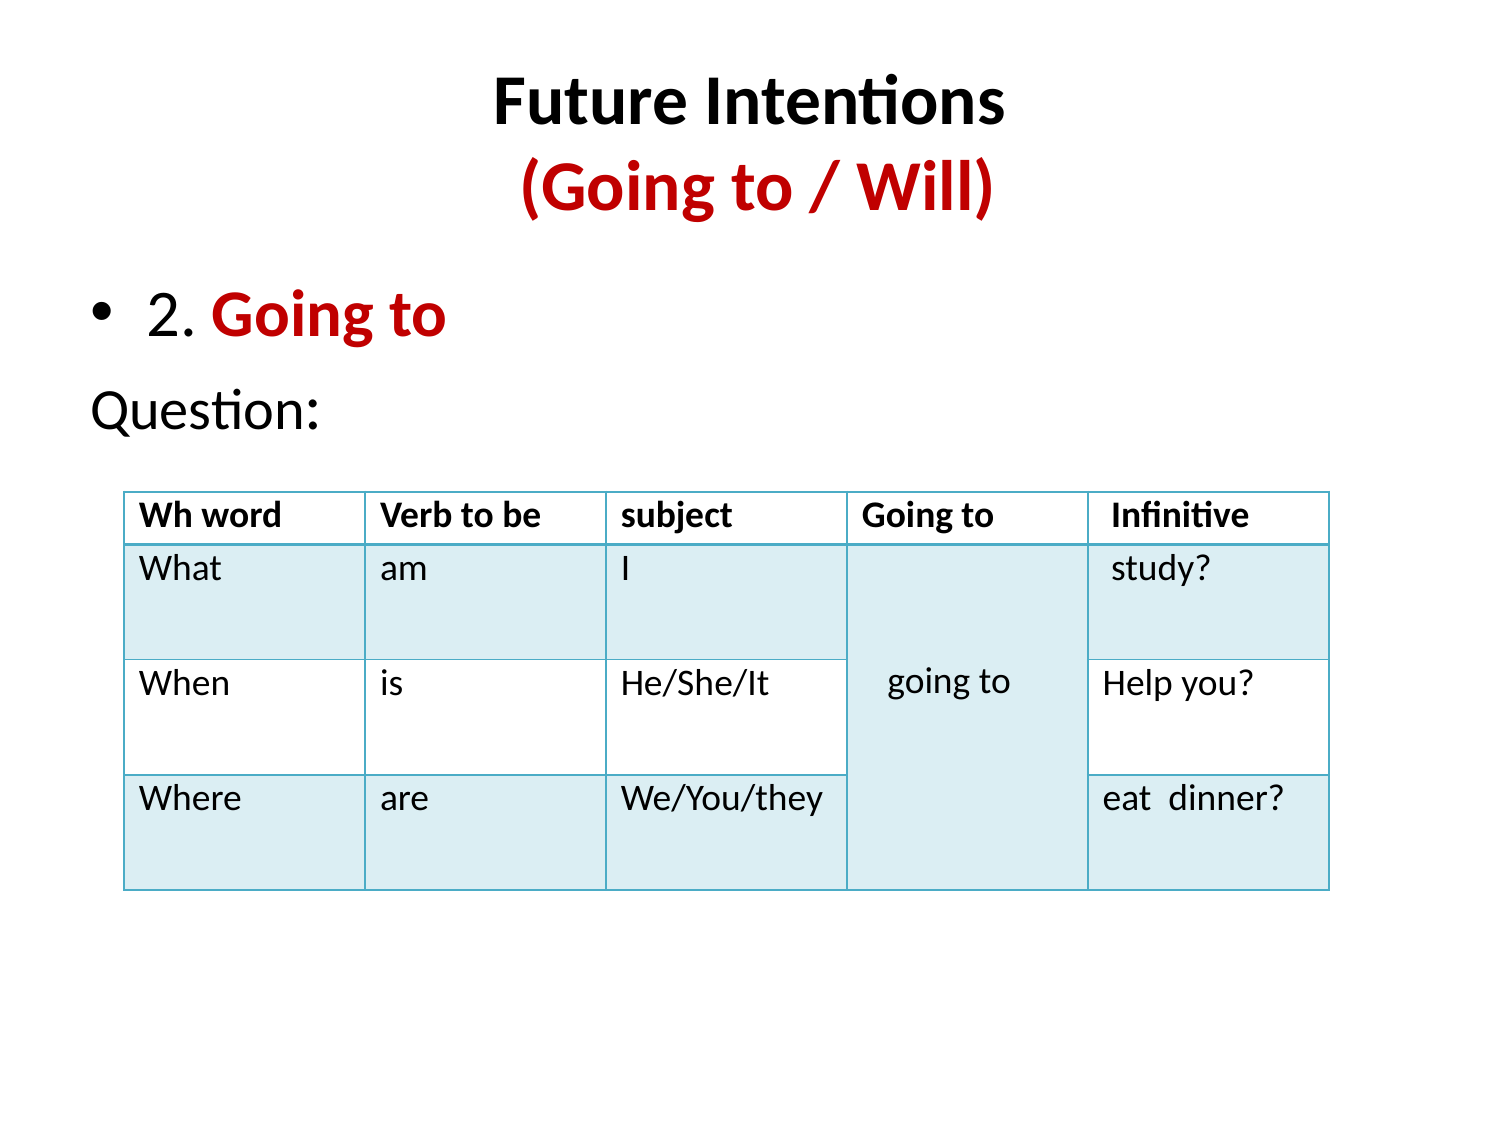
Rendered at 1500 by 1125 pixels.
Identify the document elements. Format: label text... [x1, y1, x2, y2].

table_header Going to [848, 493, 1087, 543]
list 2. Going to Question: [75, 262, 1425, 1005]
table_cell am [366, 546, 605, 659]
table_cell We/You/they [607, 776, 846, 889]
table_cell eat dinner? [1089, 776, 1328, 889]
table_cell going to [848, 546, 1087, 889]
table_cell I [607, 546, 846, 659]
table_cell is [366, 660, 605, 774]
table_cell are [366, 776, 605, 889]
table_header Wh word [125, 493, 364, 543]
table_cell He/She/It [607, 660, 846, 774]
table_header subject [607, 493, 846, 543]
table_cell Help you? [1089, 660, 1328, 774]
table_header Verb to be [366, 493, 605, 543]
table_header Infinitive [1089, 493, 1328, 543]
table_cell Where [125, 776, 364, 889]
title Future Intentions (Going to / Will) [75, 45, 1425, 233]
table_cell What [125, 546, 364, 659]
table_cell study? [1089, 546, 1328, 659]
table_cell When [125, 660, 364, 774]
